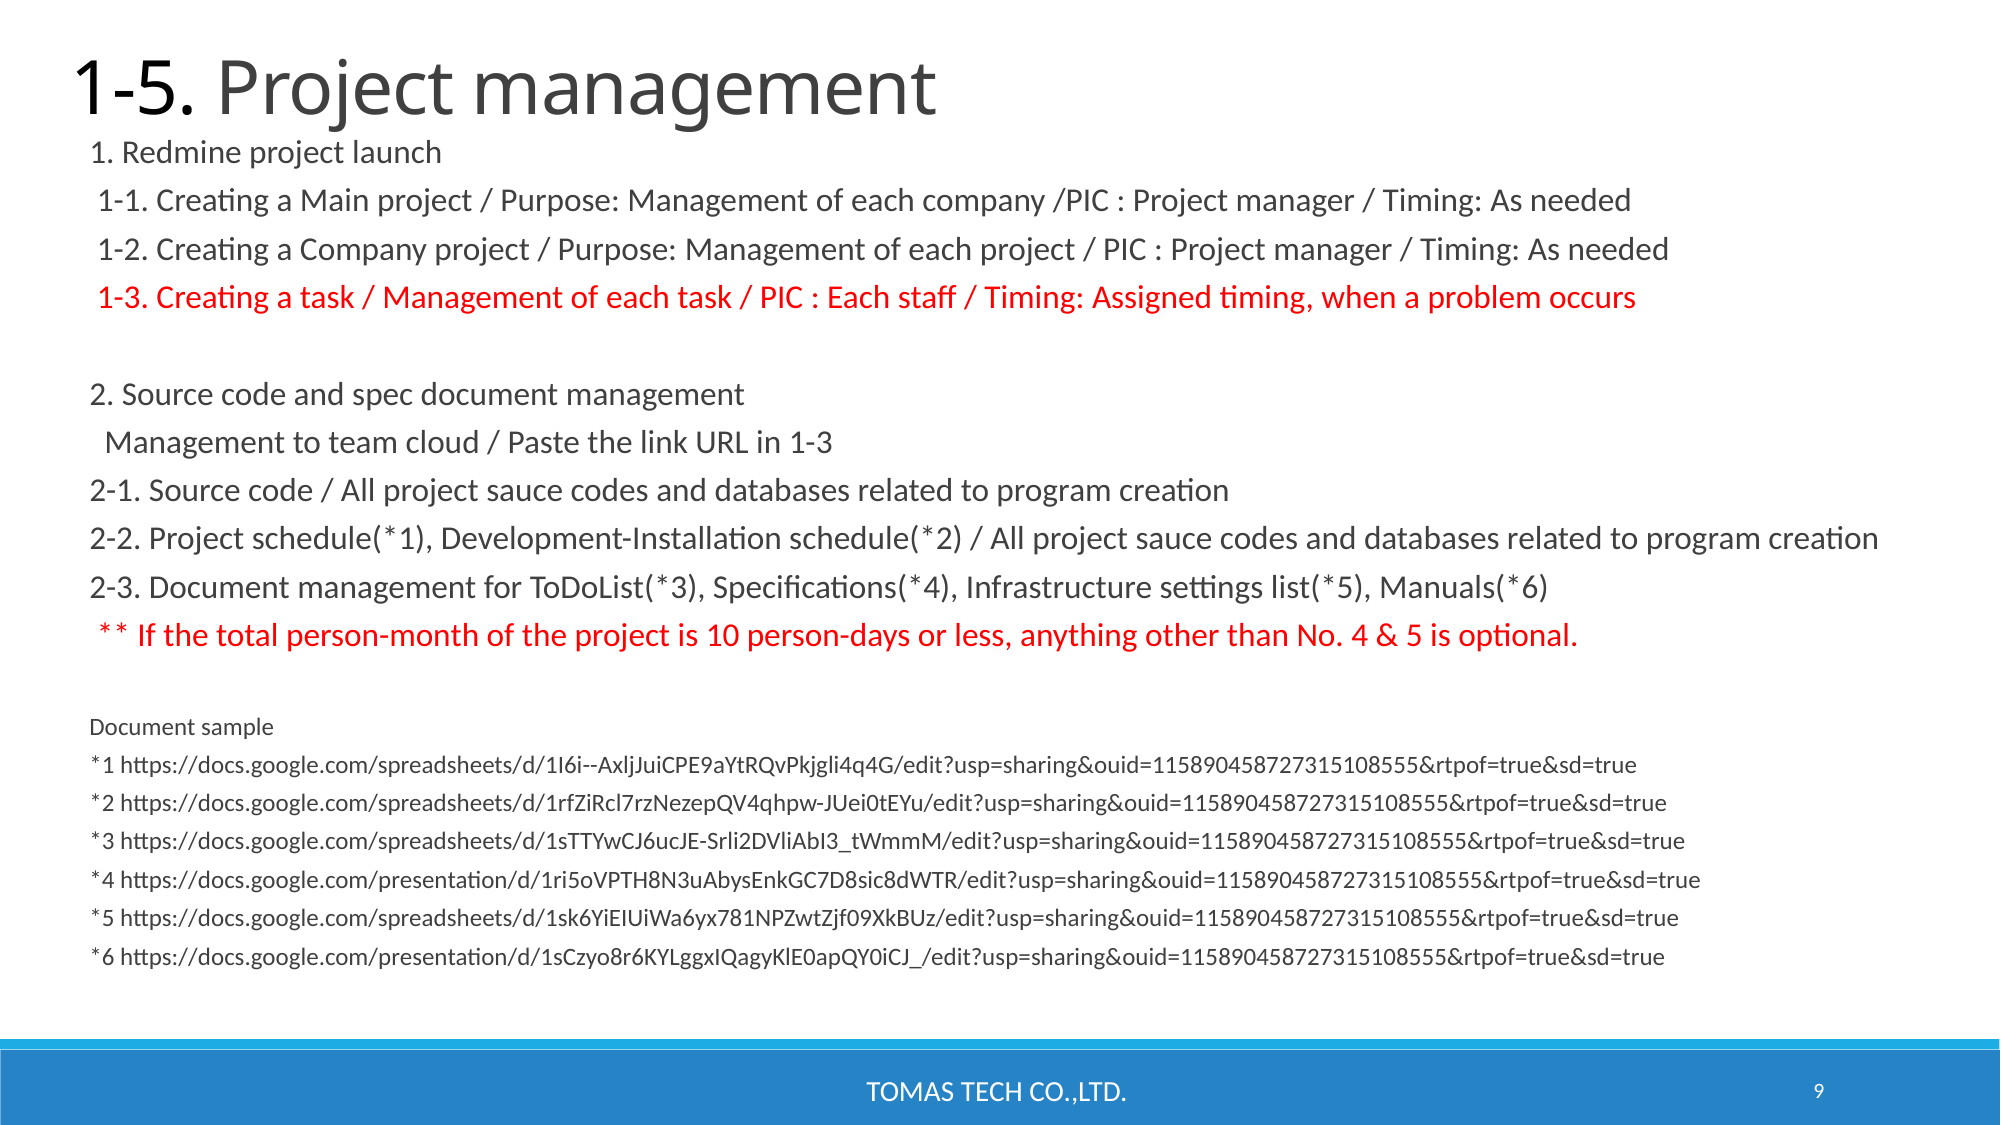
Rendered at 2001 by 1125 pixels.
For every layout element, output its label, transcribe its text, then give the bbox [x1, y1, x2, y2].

text_box 1-5. Project management [55, 27, 1945, 137]
text_box 1. Redmine project launch 1-1. Creating a Main project / Purpose: Management of each company /PIC : Project manager / Timing: As needed 1-2. Creating a Company project / Purpose: Management of each project / PIC : Project manager / Timing: As needed 1-3. Creating a task / Management of each task / PIC : Each staff / Timing: Assigned timing, when a problem occurs 2. Source code and spec document management Management to team cloud / Paste the link URL in 1-3 2-1. Source code / All project sauce codes and databases related to program creation 2-2. Project schedule(*1), Development-Installation schedule(*2) / All project sauce codes and databases related to program creation 2-3. Document management for ToDoList(*3), Specifications(*4), Infrastructure settings list(*5), Manuals(*6) ** If the total person-month of the project is 10 person-days or less, anything other than No. 4 & 5 is optional. Document sample *1 https://docs.google.com/spreadsheets/d/1I6i--AxljJuiCPE9aYtRQvPkjgli4q4G/edit?usp=sharing&ouid=115890458727315108555&rtpof=true&sd=true *2 https://docs.google.com/spreadsheets/d/1rfZiRcl7rzNezepQV4qhpw-JUei0tEYu/edit?usp=sharing&ouid=115890458727315108555&rtpof=true&sd=true *3 https://docs.google.com/spreadsheets/d/1sTTYwCJ6ucJE-Srli2DVliAbI3_tWmmM/edit?usp=sharing&ouid=115890458727315108555&rtpof=true&sd=true *4 https://docs.google.com/presentation/d/1ri5oVPTH8N3uAbysEnkGC7D8sic8dWTR/edit?usp=sharing&ouid=115890458727315108555&rtpof=true&sd=true *5 https://docs.google.com/spreadsheets/d/1sk6YiEIUiWa6yx781NPZwtZjf09XkBUz/edit?usp=sharing&ouid=115890458727315108555&rtpof=true&sd=true *6 https://docs.google.com/presentation/d/1sCzyo8r6KYLggxIQagyKlE0apQY0iCJ_/edit?usp=sharing&ouid=115890458727315108555&rtpof=true&sd=true [74, 122, 1964, 1044]
footer TOMAS TECH CO.,LTD. [604, 1059, 1396, 1120]
slide_number 9 [1624, 1059, 1840, 1120]
